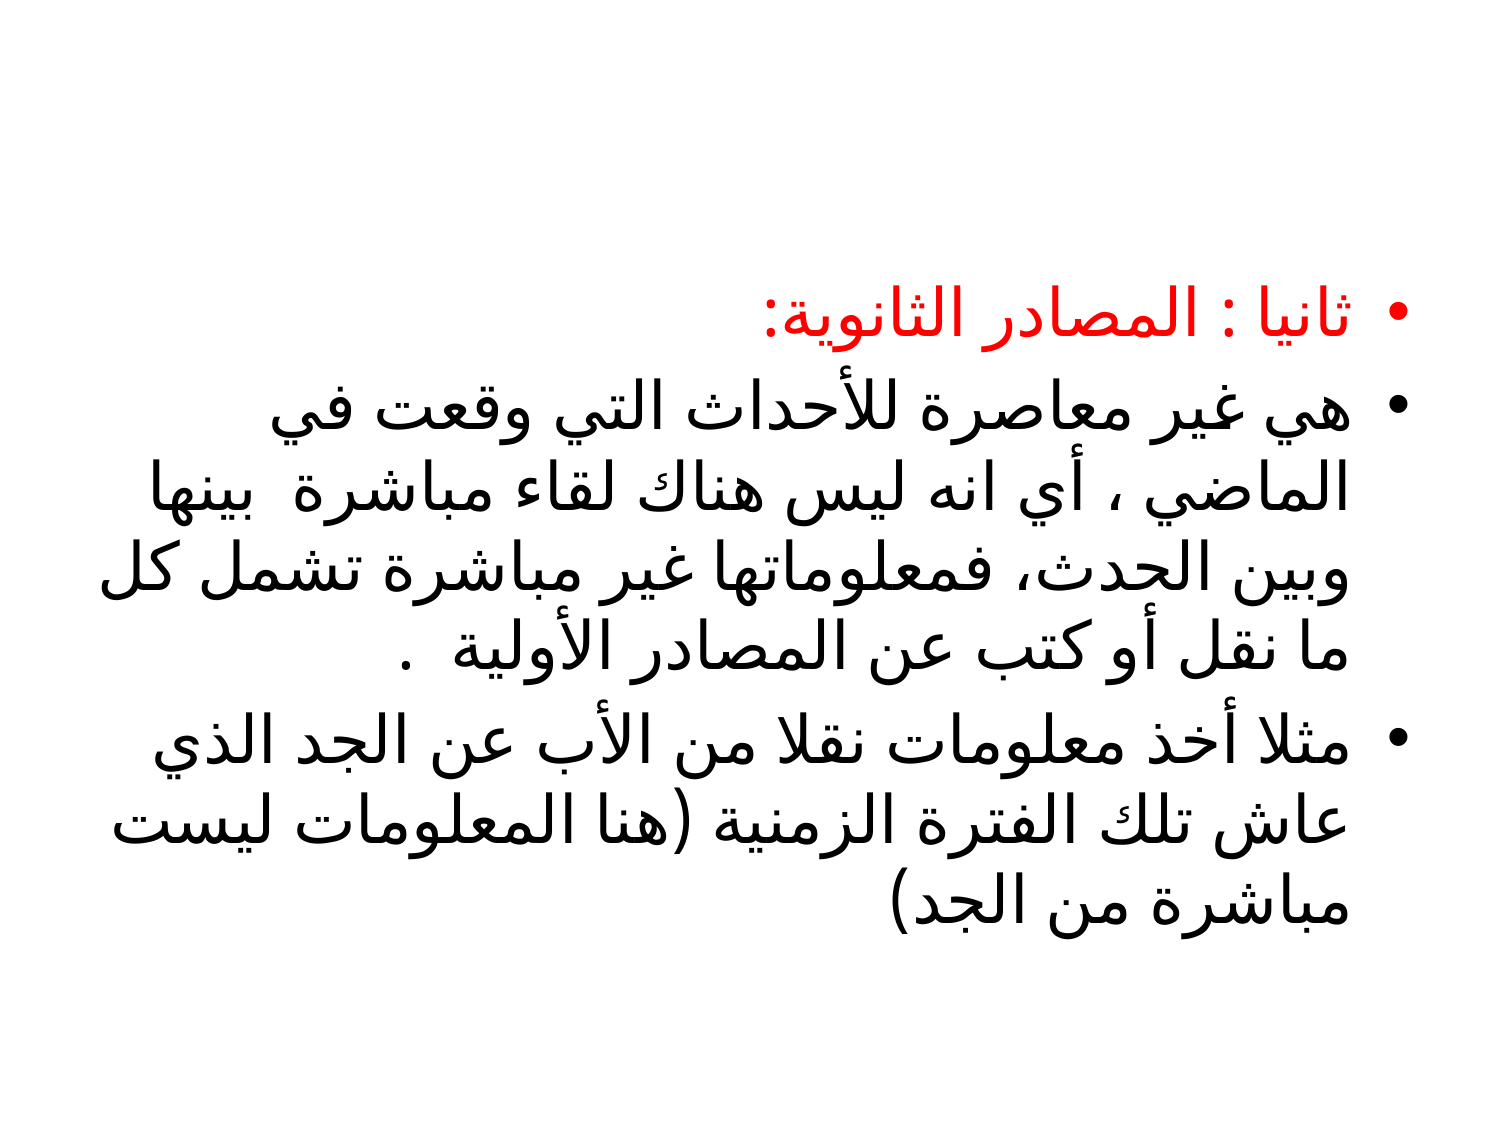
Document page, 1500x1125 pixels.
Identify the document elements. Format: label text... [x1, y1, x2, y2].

list ثانيا : المصادر الثانوية: هي غير معاصرة للأحداث التي وقعت في الماضي ، أي انه ليس هناك لقاء مباشرة بينها وبين الحدث، فمعلوماتها غير مباشرة تشمل كل ما نقل أو كتب عن المصادر الأولية . مثلا أخذ معلومات نقلا من الأب عن الجد الذي عاش تلك الفترة الزمنية (هنا المعلومات ليست مباشرة من الجد) [75, 262, 1425, 1005]
